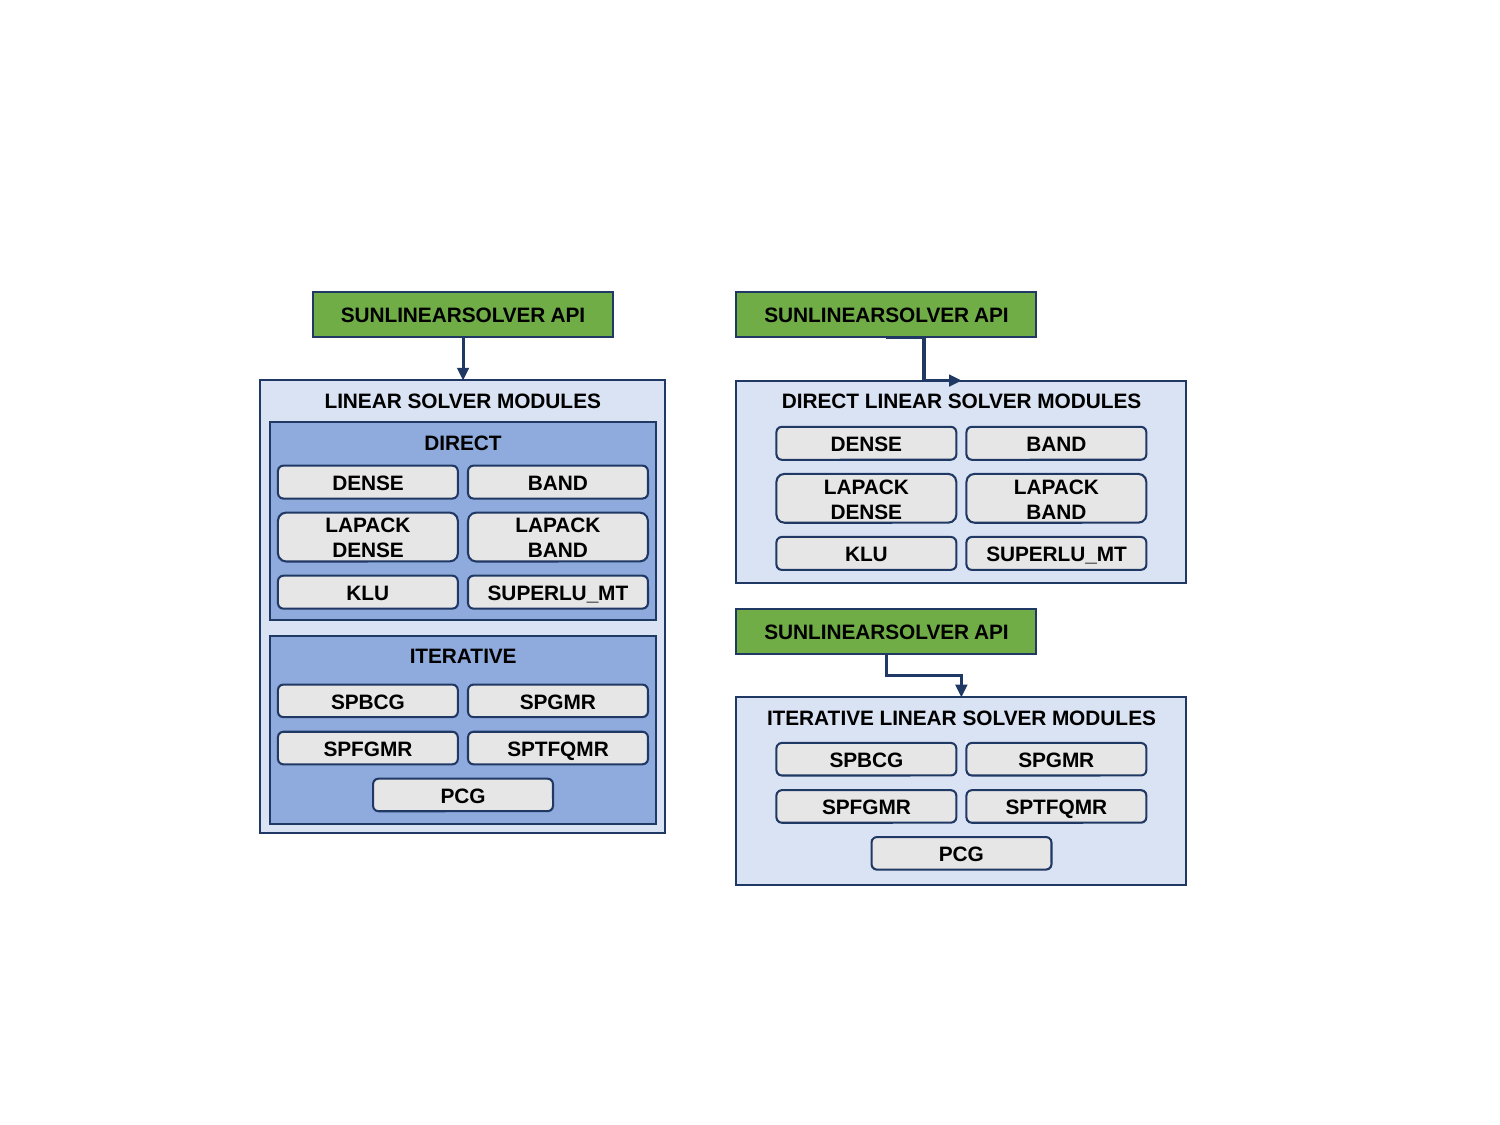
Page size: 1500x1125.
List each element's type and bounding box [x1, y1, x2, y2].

text_box [260, 291, 666, 834]
text_box [736, 292, 1187, 584]
text_box [736, 608, 1187, 885]
